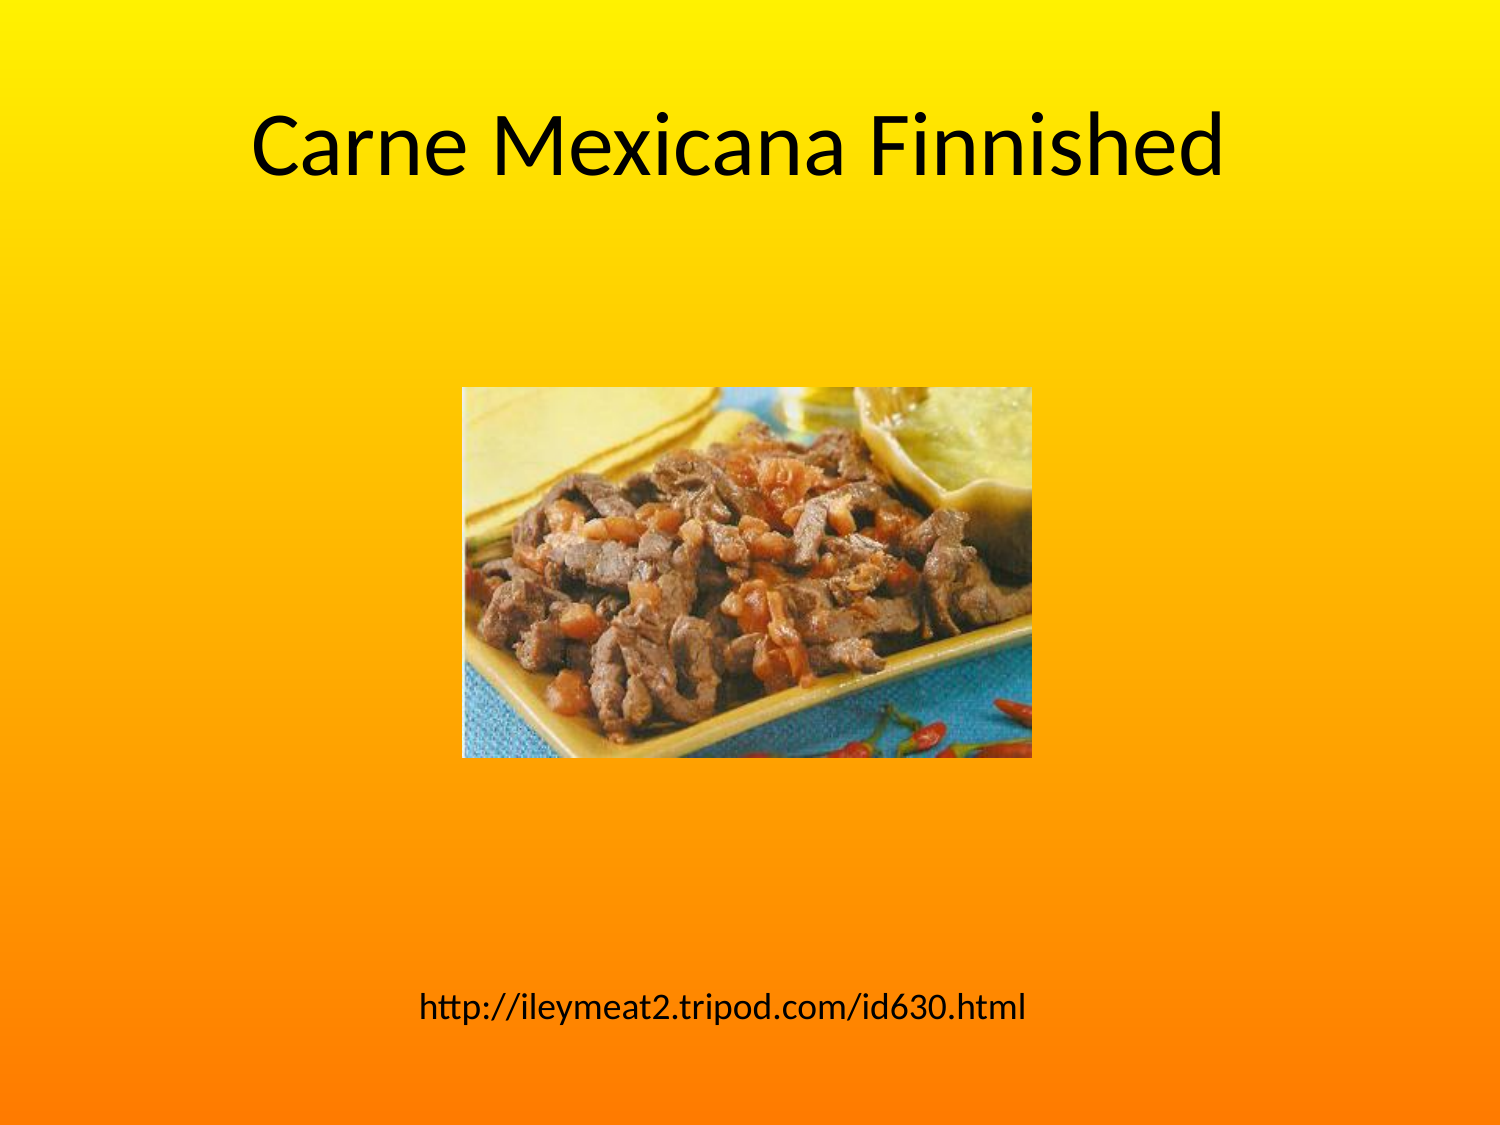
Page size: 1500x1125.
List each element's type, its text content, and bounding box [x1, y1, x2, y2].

text_box http://ileymeat2.tripod.com/id630.html [404, 974, 1043, 1035]
title Carne Mexicana Finnished [75, 45, 1425, 233]
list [462, 387, 1032, 759]
